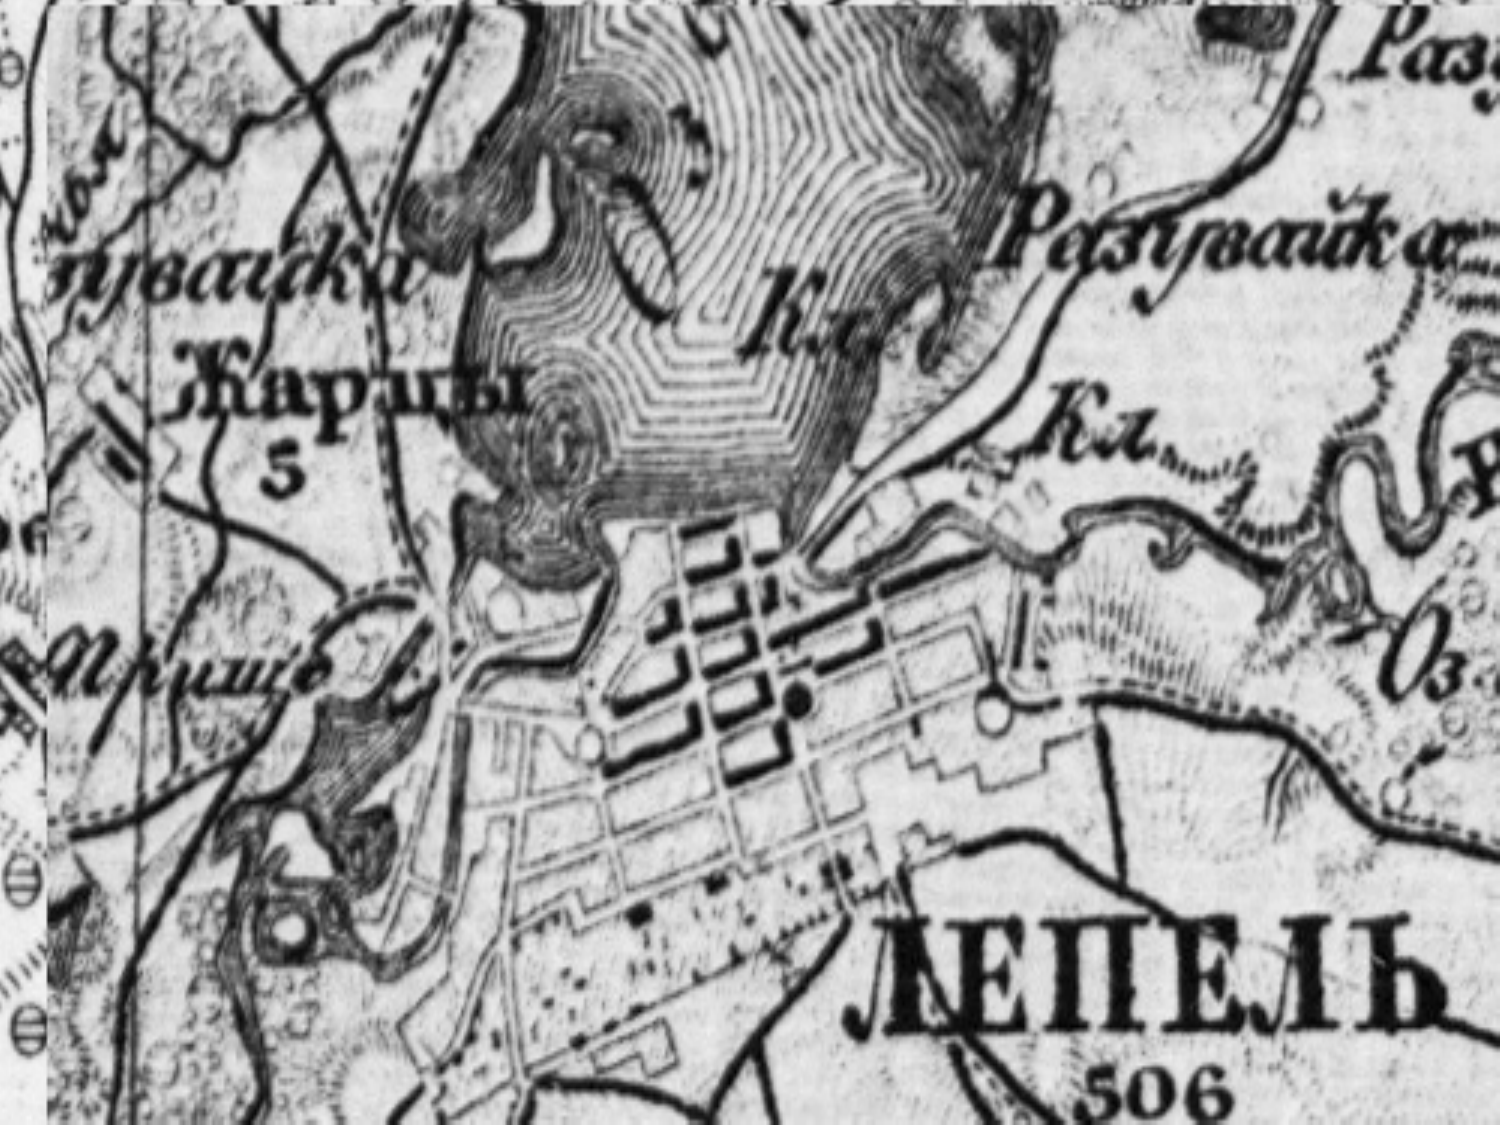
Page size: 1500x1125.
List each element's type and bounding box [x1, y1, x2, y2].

list [0, 0, 1500, 1125]
